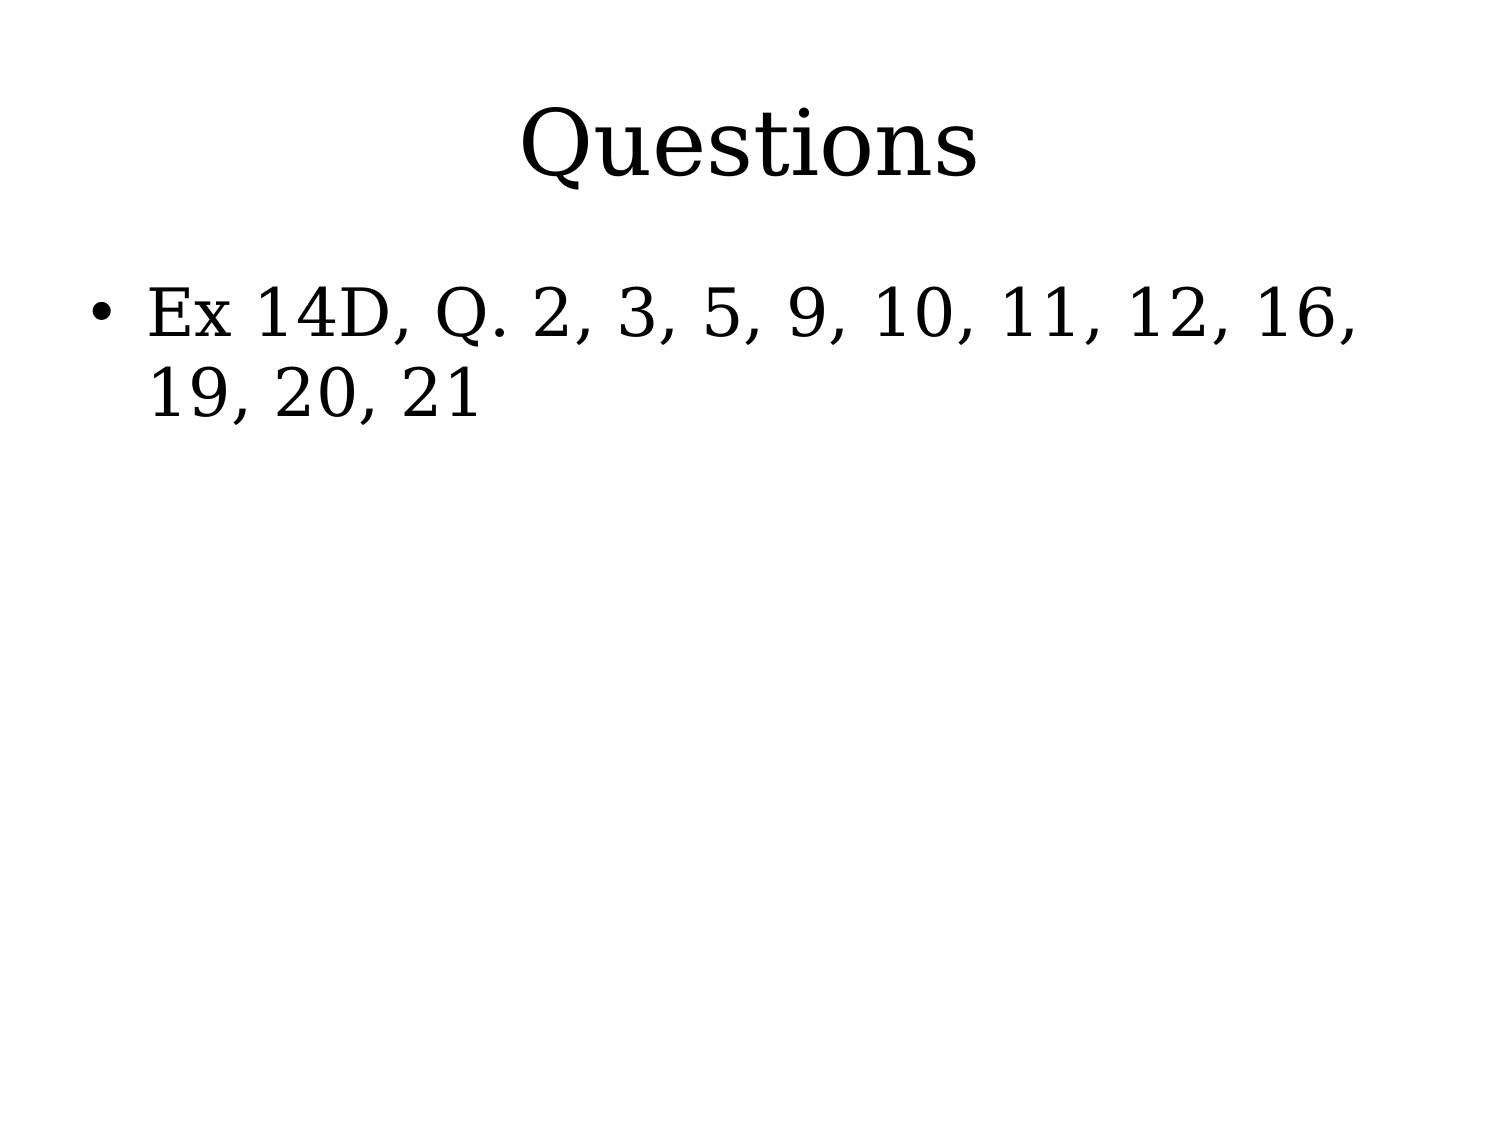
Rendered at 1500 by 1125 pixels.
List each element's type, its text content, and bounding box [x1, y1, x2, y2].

list Ex 14D, Q. 2, 3, 5, 9, 10, 11, 12, 16, 19, 20, 21 [75, 262, 1425, 1005]
title Questions [75, 45, 1425, 233]
